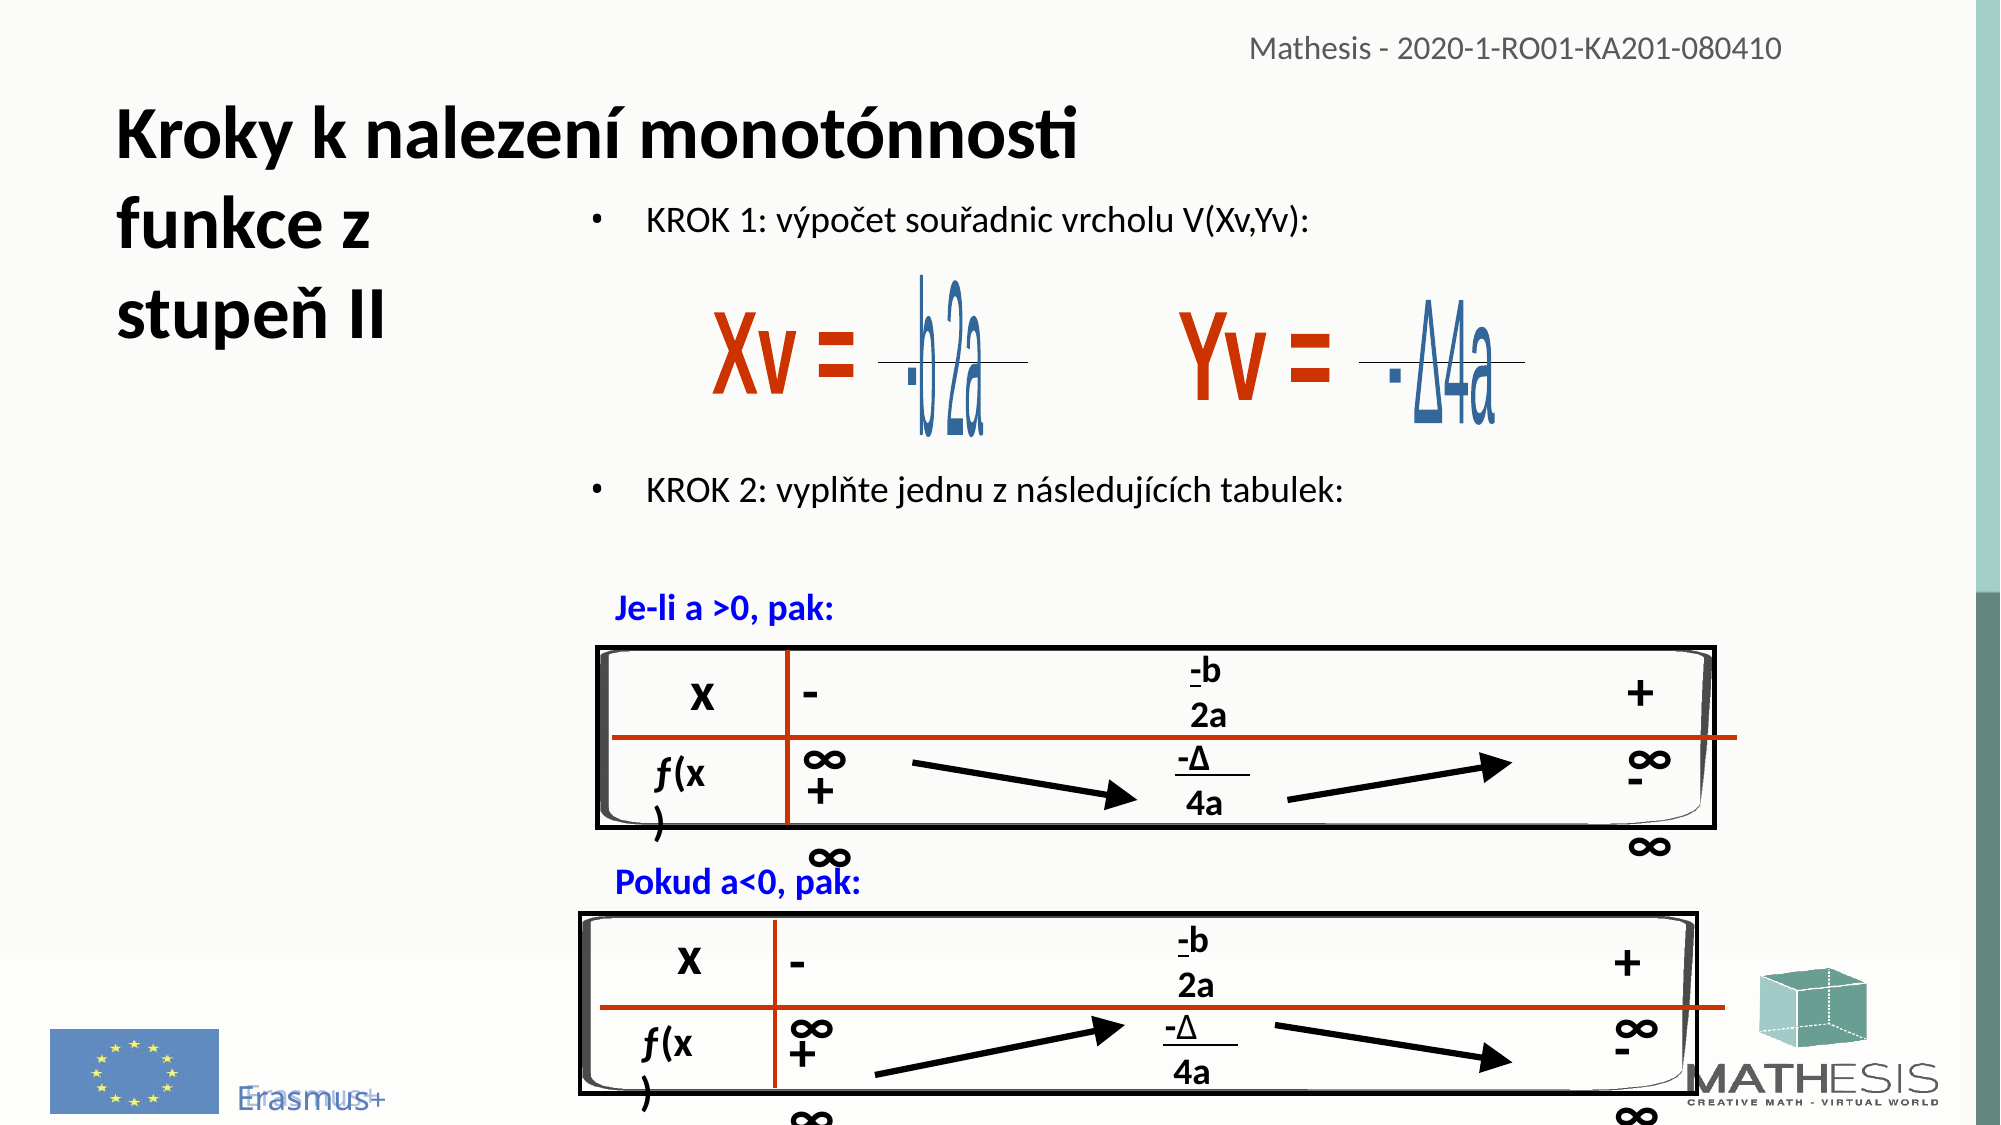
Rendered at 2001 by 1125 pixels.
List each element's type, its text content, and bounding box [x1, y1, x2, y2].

text_box Δ>0 [50, 1029, 219, 1114]
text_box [1162, 724, 1287, 831]
text_box Je-li a >0, pak: [600, 575, 948, 636]
text_box Kroky k nalezení monotónnosti funkce z stupeň II [101, 100, 1265, 338]
text_box Pokud a<0, pak: [600, 849, 938, 911]
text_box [712, 274, 1526, 438]
picture [1287, 739, 1713, 826]
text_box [912, 762, 1138, 801]
picture [1275, 1008, 1695, 1092]
text_box Δ>0 [1664, 928, 1961, 1125]
text_box -b 2a [1162, 907, 1248, 914]
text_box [1287, 762, 1513, 801]
picture [788, 649, 1713, 737]
picture [581, 915, 1695, 1092]
text_box -b 2a [1174, 637, 1261, 648]
text_box KROK 1: výpočet souřadnic vrcholu V(Xv,Yv): KROK 2: vyplňte jednu z následujících tabulek: [574, 187, 1778, 584]
picture [599, 649, 787, 826]
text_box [1149, 994, 1275, 1101]
picture [788, 739, 1162, 826]
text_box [1274, 1024, 1513, 1063]
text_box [874, 1024, 1126, 1076]
text_box Δ>0 [1976, 0, 2000, 1125]
